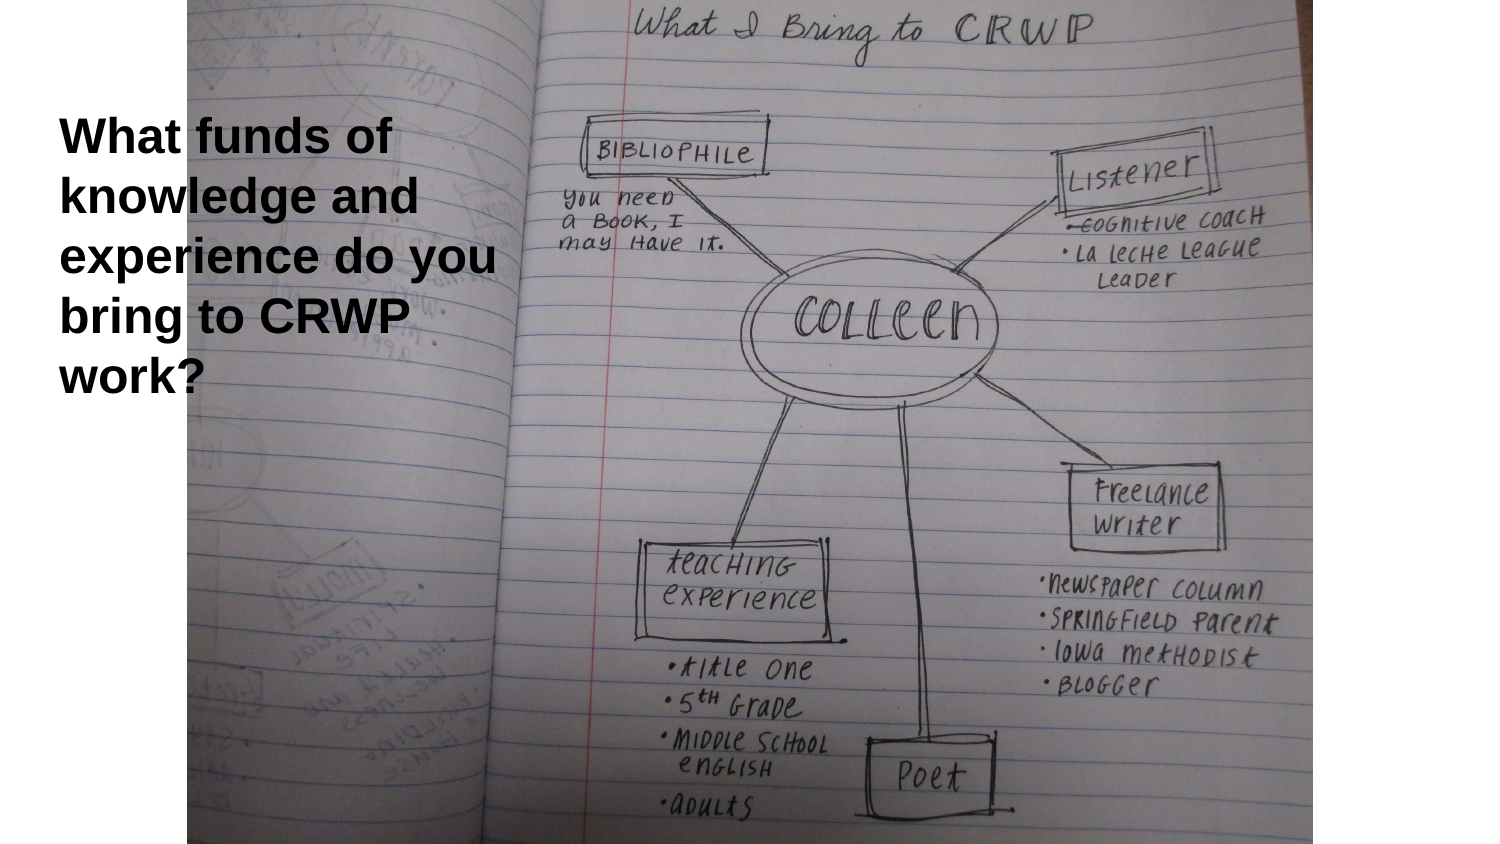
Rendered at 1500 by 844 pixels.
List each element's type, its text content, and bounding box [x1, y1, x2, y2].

picture [187, 0, 1313, 844]
text_box What funds of knowledge and experience do you bring to CRWP work? [44, 88, 182, 739]
